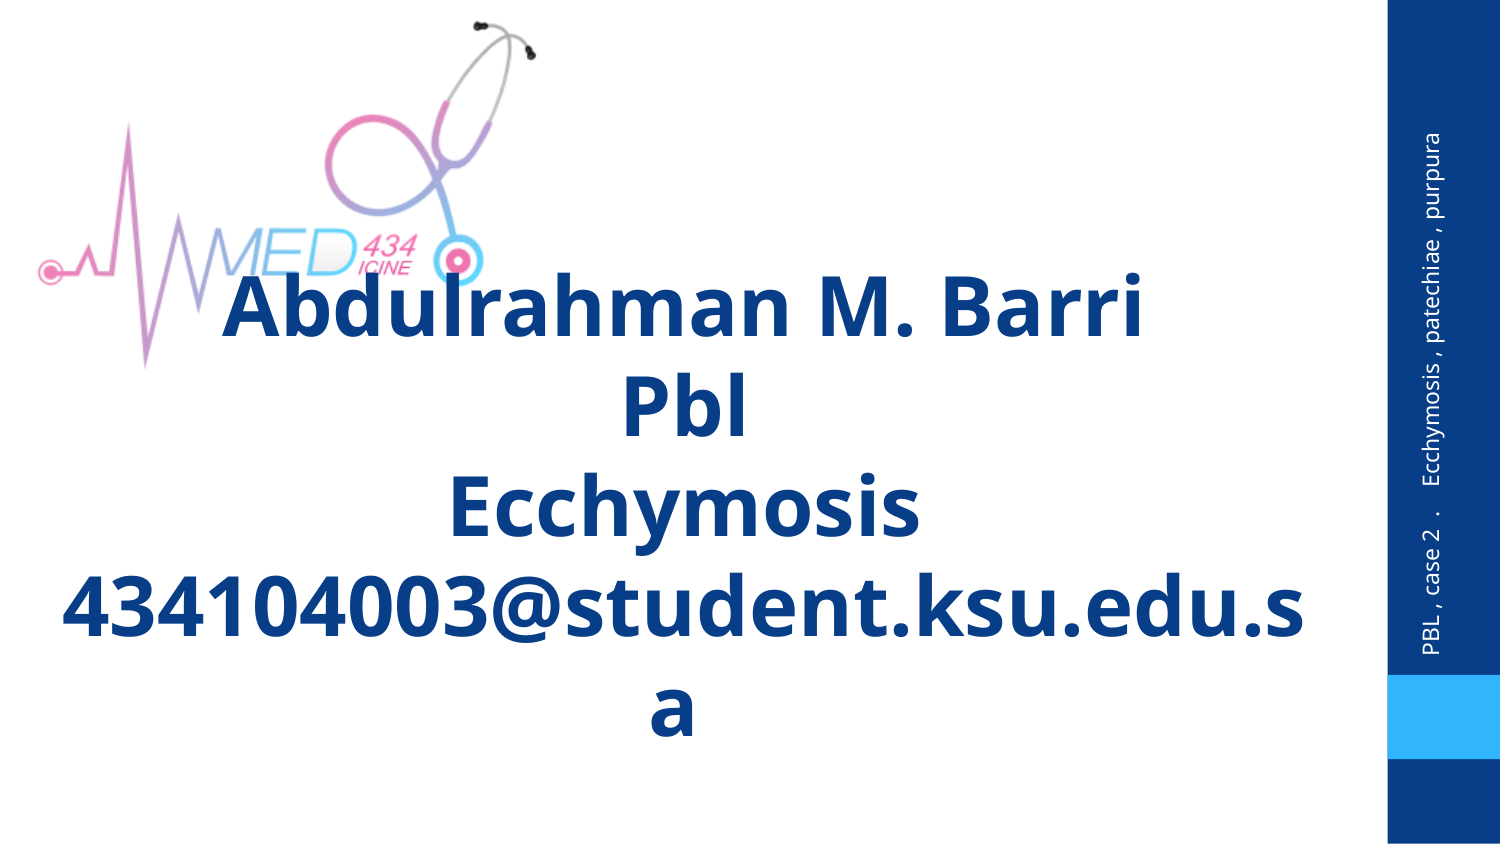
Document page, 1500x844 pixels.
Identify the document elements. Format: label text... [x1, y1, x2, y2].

text_box Abdulrahman M. Barri Pbl Ecchymosis 434104003@student.ksu.edu.sa [28, 386, 1341, 620]
picture [1, 1, 573, 402]
text_box PBL , case 2 . Ecchymosis , patechiae , purpura [1401, 56, 1500, 671]
